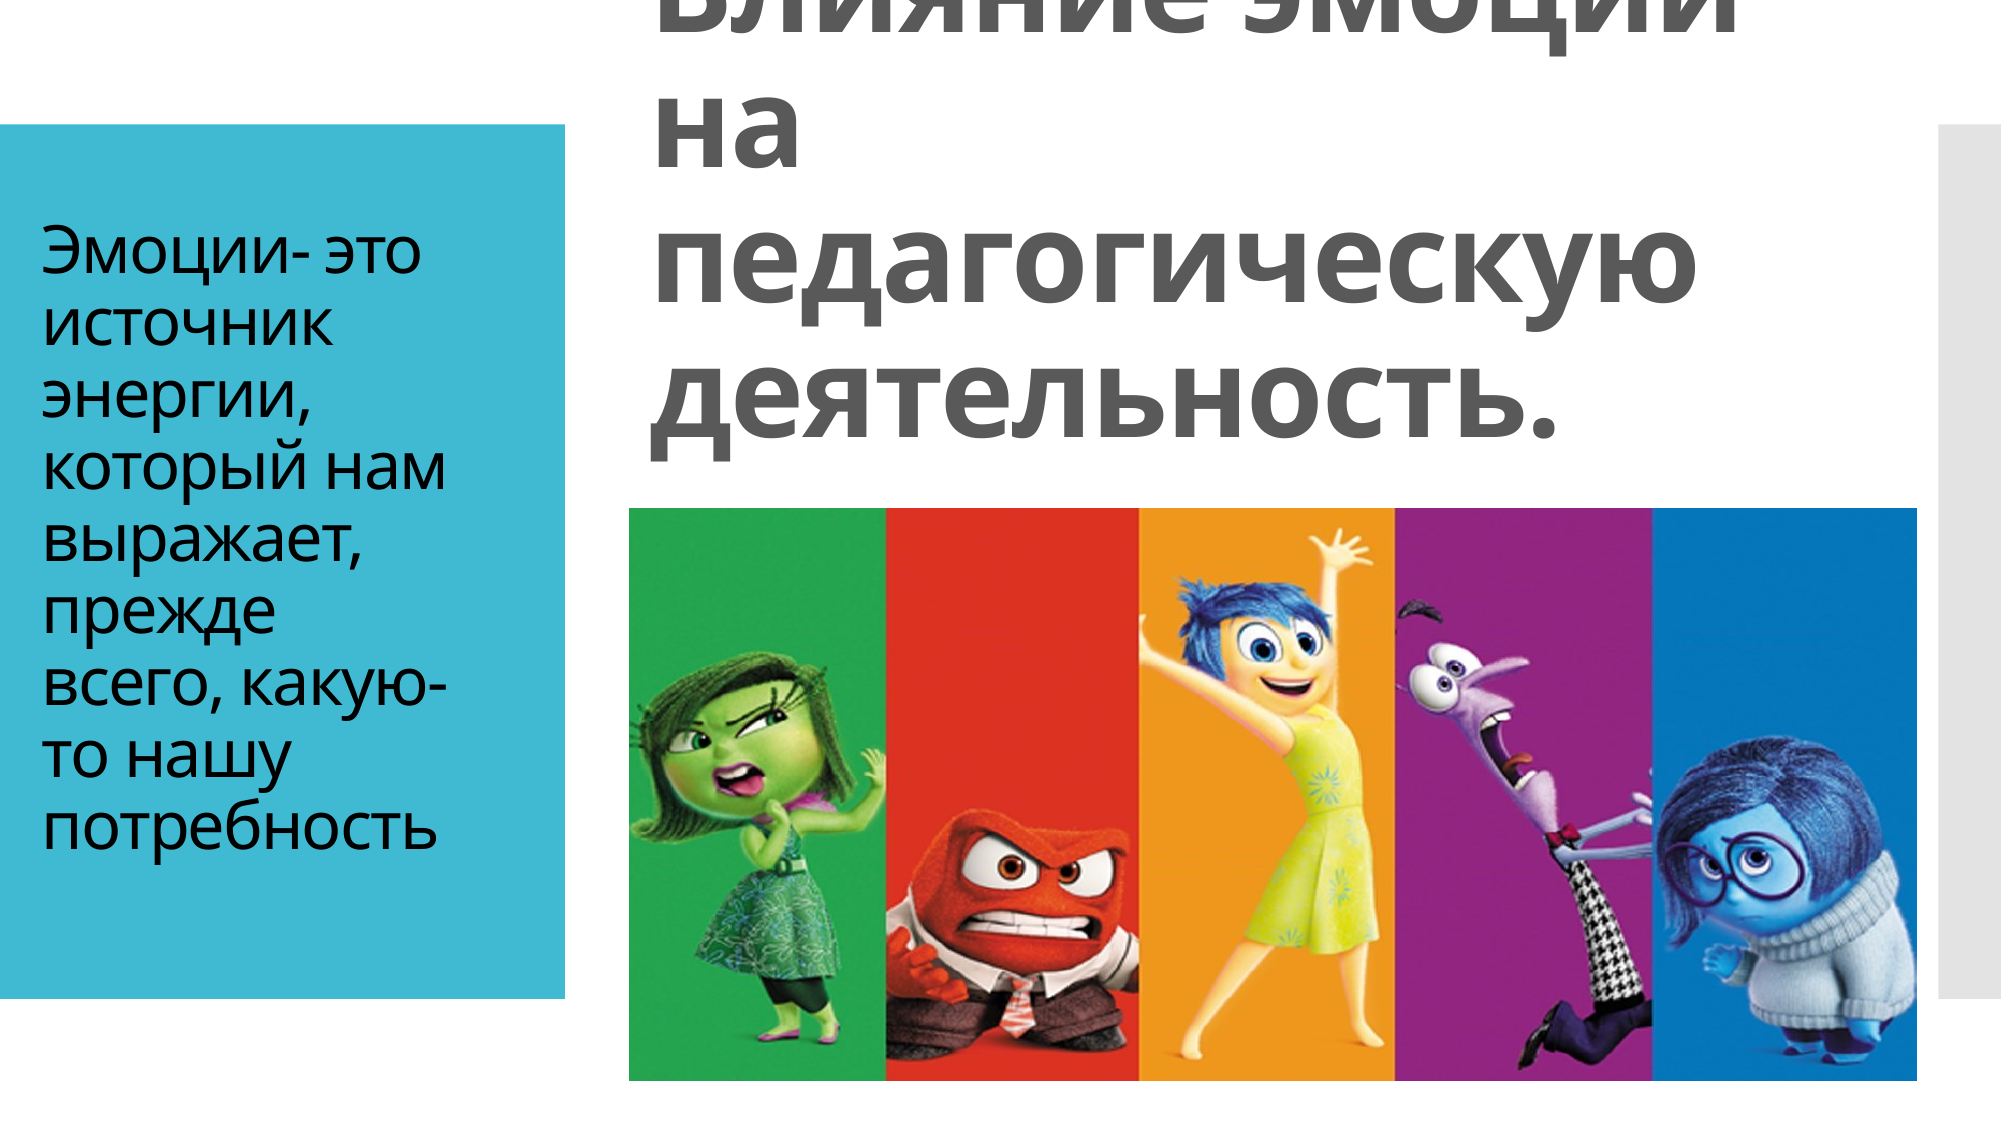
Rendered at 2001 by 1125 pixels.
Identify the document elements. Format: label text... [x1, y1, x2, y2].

title Влияние эмоций на педагогическую деятельность. [634, 188, 1835, 508]
picture [628, 508, 1918, 1082]
text_box Эмоции- это источник энергии, который нам выражает, прежде всего, какую-то нашу потребность [27, 208, 488, 871]
